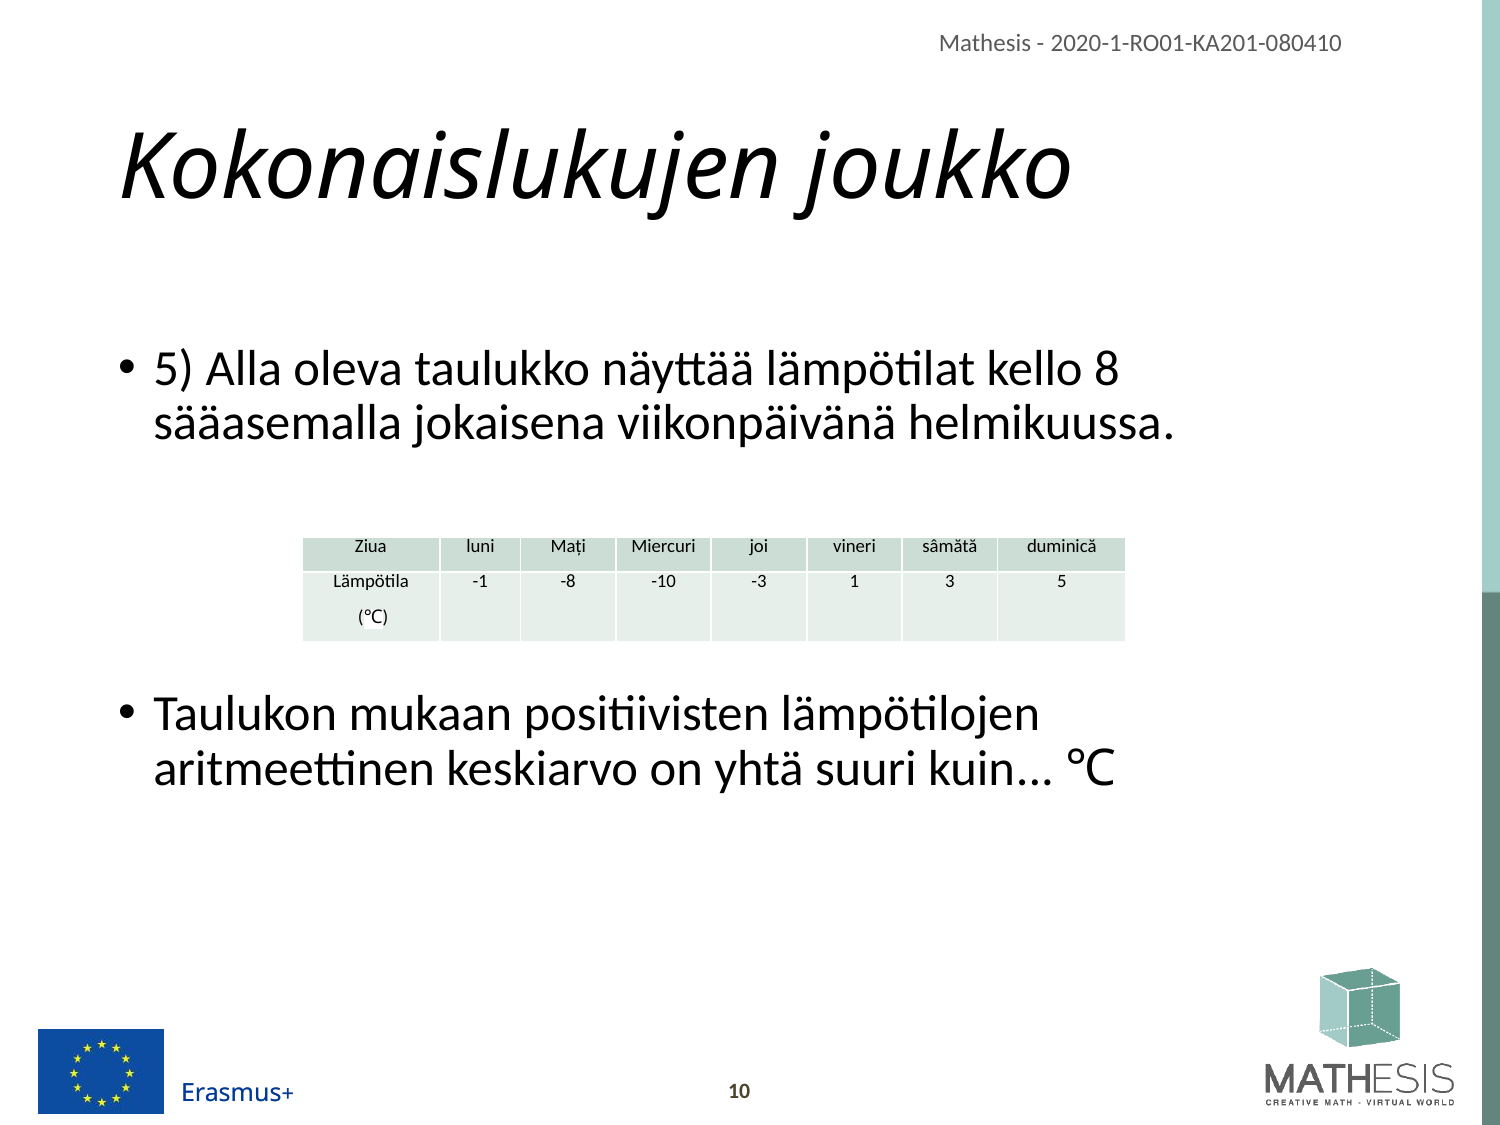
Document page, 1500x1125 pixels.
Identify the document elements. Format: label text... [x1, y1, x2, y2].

table_header joi [712, 538, 806, 571]
table_cell 5 [998, 573, 1125, 641]
table_header vineri [808, 538, 901, 571]
table_header Mați [521, 538, 615, 571]
table_cell Lämpötila (℃) [303, 573, 439, 641]
table_cell -3 [712, 573, 806, 641]
table_cell 1 [808, 573, 901, 641]
table_header duminică [998, 538, 1125, 571]
table_cell -10 [617, 573, 710, 641]
table_cell -1 [441, 573, 520, 641]
table_header luni [441, 538, 520, 571]
table_header Ziua [303, 538, 439, 571]
table_cell 3 [903, 573, 997, 641]
table_header Miercuri [617, 538, 710, 571]
list 5) Alla oleva taulukko näyttää lämpötilat kello 8 sääasemalla jokaisena viikonpäivänä helmikuussa. Taulukon mukaan positiivisten lämpötilojen aritmeettinen keskiarvo on yhtä suuri kuin... ℃ [103, 333, 1253, 812]
title Kokonaislukujen joukko [103, 59, 1397, 278]
picture [38, 1029, 164, 1114]
table_header sâmătă [903, 538, 997, 571]
table_cell -8 [521, 573, 615, 641]
